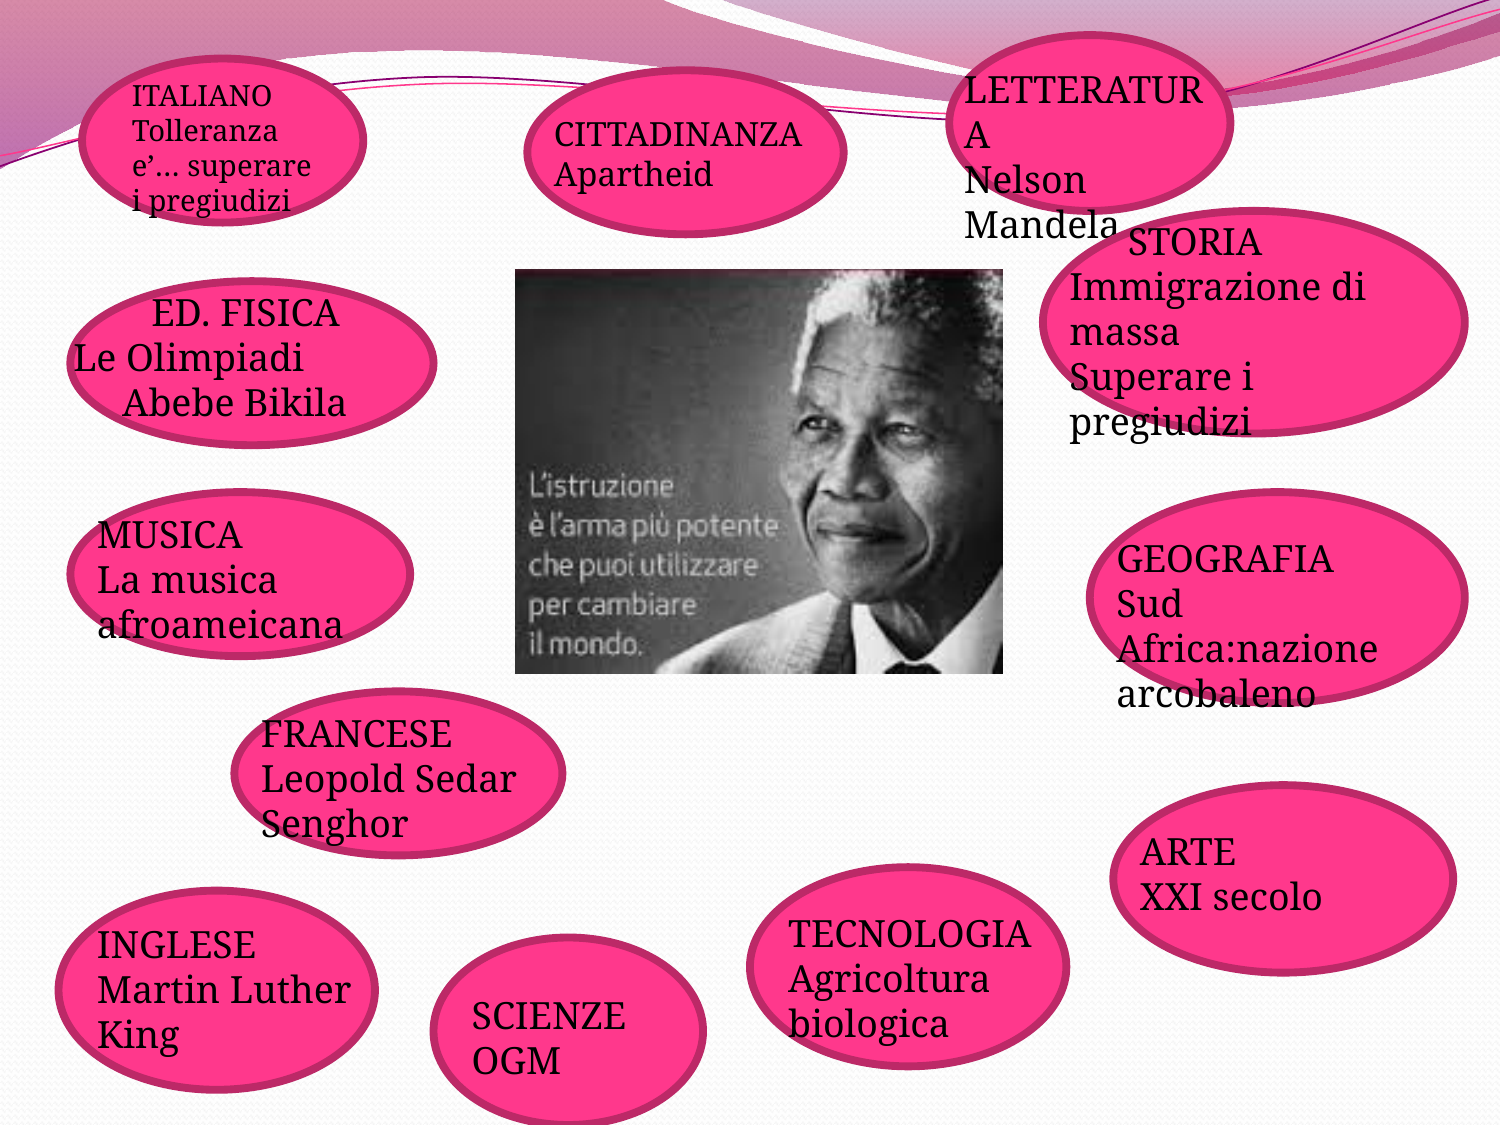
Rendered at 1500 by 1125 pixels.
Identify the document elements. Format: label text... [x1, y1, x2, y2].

text_box ITALIANO Tolleranza e’… superare i pregiudizi [117, 70, 328, 225]
text_box CITTADINANZA Apartheid [539, 105, 844, 200]
text_box INGLESE Martin Luther King [82, 913, 387, 1064]
text_box [781, 863, 1035, 902]
text_box [1038, 279, 1054, 365]
text_box [429, 933, 707, 1125]
text_box MUSICA La musica afroameicana [82, 503, 422, 654]
text_box [66, 538, 82, 610]
text_box [1442, 838, 1458, 919]
text_box [1204, 206, 1304, 210]
text_box [301, 687, 496, 703]
text_box ARTE XXI secolo [1124, 820, 1442, 925]
text_box [1454, 280, 1469, 365]
text_box [1109, 839, 1124, 919]
text_box [549, 66, 822, 105]
text_box [411, 318, 438, 408]
text_box [818, 1053, 999, 1071]
text_box [197, 277, 307, 281]
text_box [1129, 925, 1437, 977]
text_box [1465, 575, 1469, 620]
text_box [137, 431, 367, 450]
text_box [550, 200, 821, 239]
text_box [328, 81, 368, 200]
text_box [102, 1064, 331, 1094]
text_box LETTERATURA Nelson Mandela [949, 58, 1243, 254]
text_box [142, 488, 339, 503]
text_box [945, 102, 949, 144]
text_box [1130, 488, 1424, 527]
text_box [175, 654, 305, 661]
text_box SCIENZE OGM [456, 984, 680, 1090]
picture [515, 269, 1003, 675]
text_box [108, 886, 325, 913]
text_box FRANCESE Leopold Sedar Senghor [246, 703, 575, 853]
text_box [987, 31, 1193, 58]
text_box [1144, 781, 1423, 820]
text_box [523, 115, 539, 190]
text_box ED. FISICA Le Olimpiadi Abebe Bikila [58, 281, 411, 431]
text_box [54, 932, 82, 1048]
text_box [746, 909, 773, 1025]
text_box [334, 853, 463, 860]
text_box TECNOLOGIA Agricoltura biologica [773, 902, 1055, 1053]
text_box [844, 134, 848, 171]
text_box [1055, 922, 1071, 1011]
text_box GEOGRAFIA Sud Africa:nazione arcobaleno [1101, 527, 1465, 723]
text_box [230, 736, 246, 810]
text_box [1085, 554, 1101, 641]
text_box [78, 81, 117, 200]
text_box STORIA Immigrazione di massa Superare i pregiudizi [1054, 210, 1454, 451]
text_box [139, 54, 306, 70]
